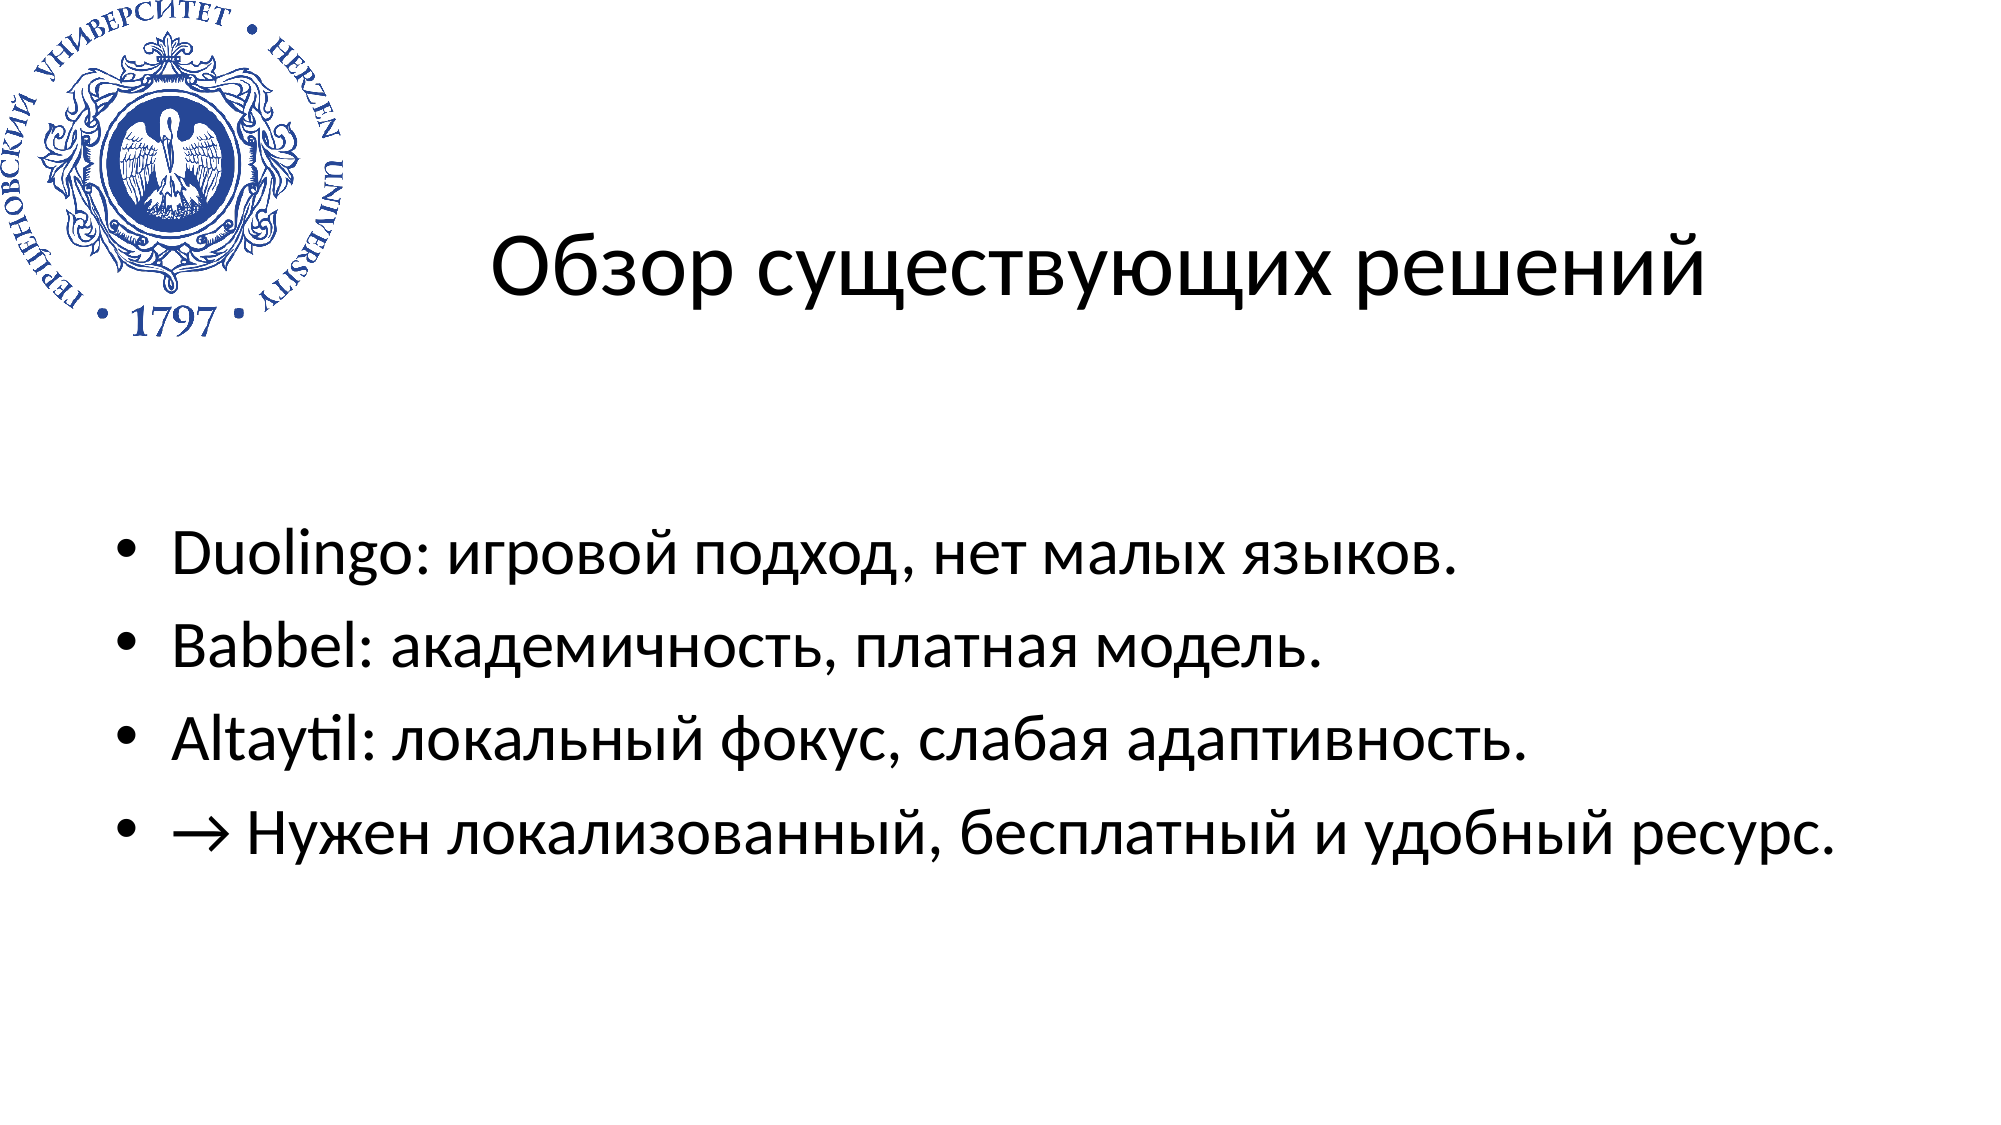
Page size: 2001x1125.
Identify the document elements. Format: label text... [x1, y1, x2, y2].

list Duolingo: игровой подход, нет малых языков. Babbel: академичность, платная модель. Altaytil: локальный фокус, слабая адаптивность. → Нужен локализованный, бесплатный и удобный ресурс. [99, 500, 1900, 1005]
title Обзор существующих решений [200, 49, 2000, 469]
picture [0, 0, 344, 337]
